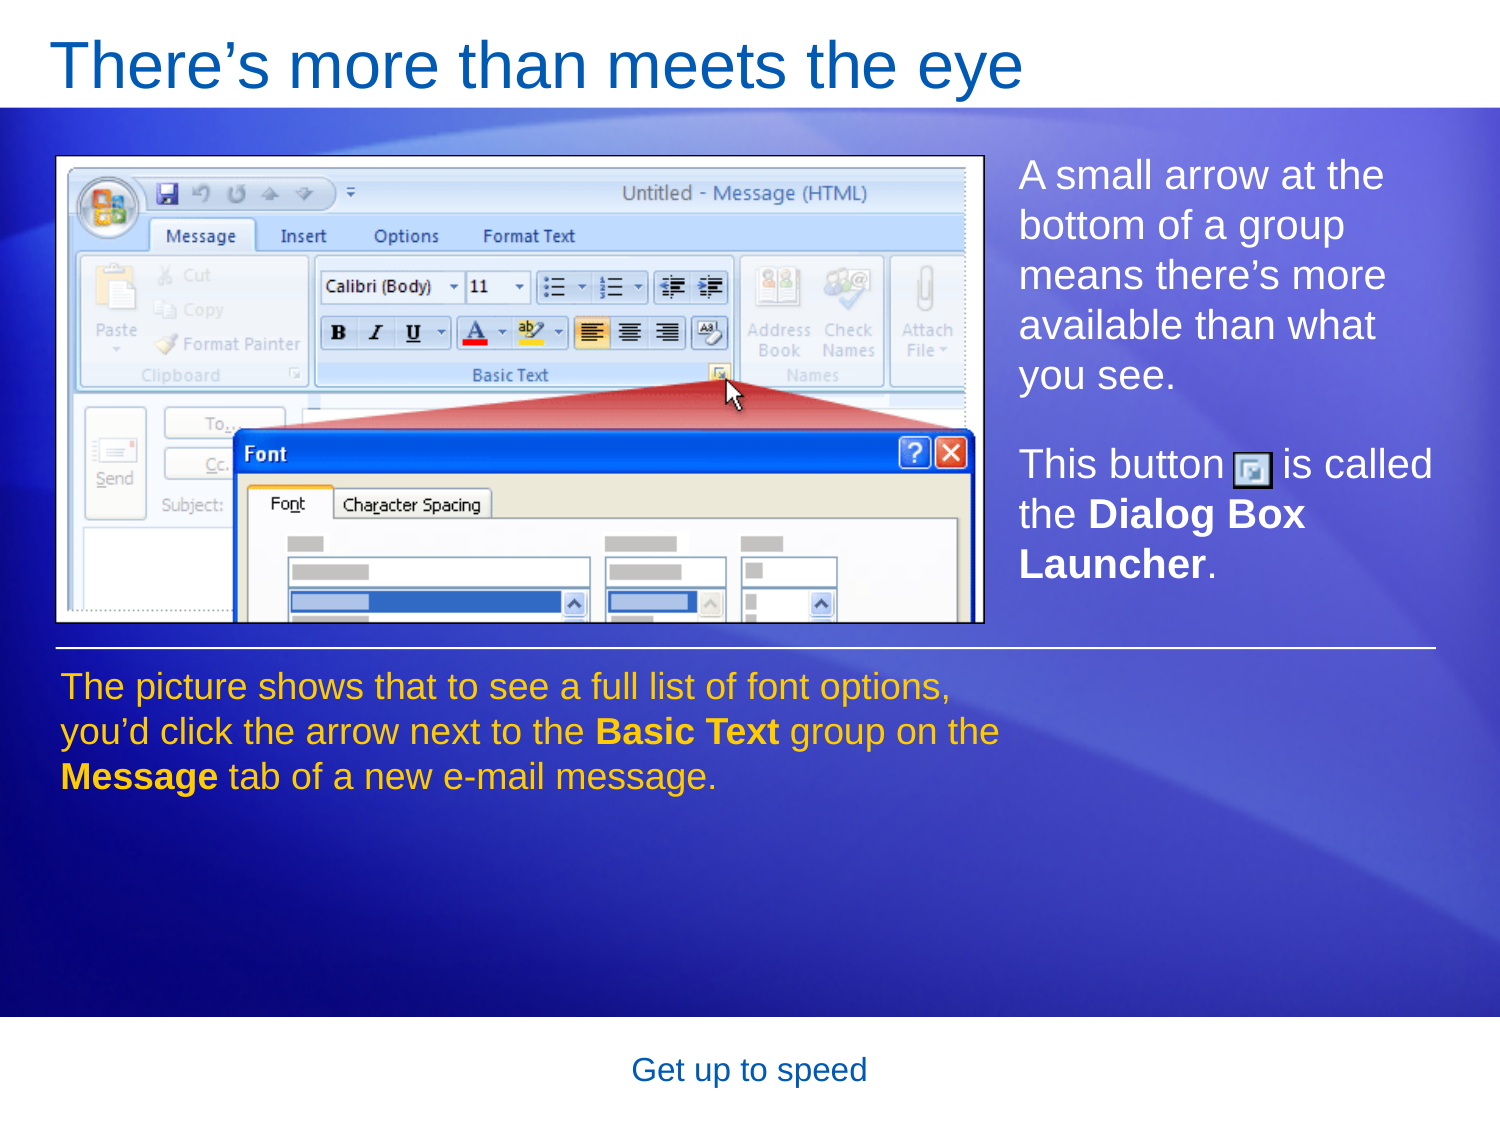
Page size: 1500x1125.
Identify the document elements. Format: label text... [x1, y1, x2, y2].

footer Get up to speed [445, 1016, 1055, 1096]
text_box A small arrow at the bottom of a group means there’s more available than what you see. This button is called the Dialog Box Launcher. [1003, 140, 1454, 626]
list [55, 155, 985, 624]
picture [0, 108, 1500, 1017]
title There’s more than meets the eye [34, 11, 1352, 114]
text_box The picture shows that to see a full list of font options, you’d click the arrow next to the Basic Text group on the Message tab of a new e-mail message. [45, 655, 1018, 848]
